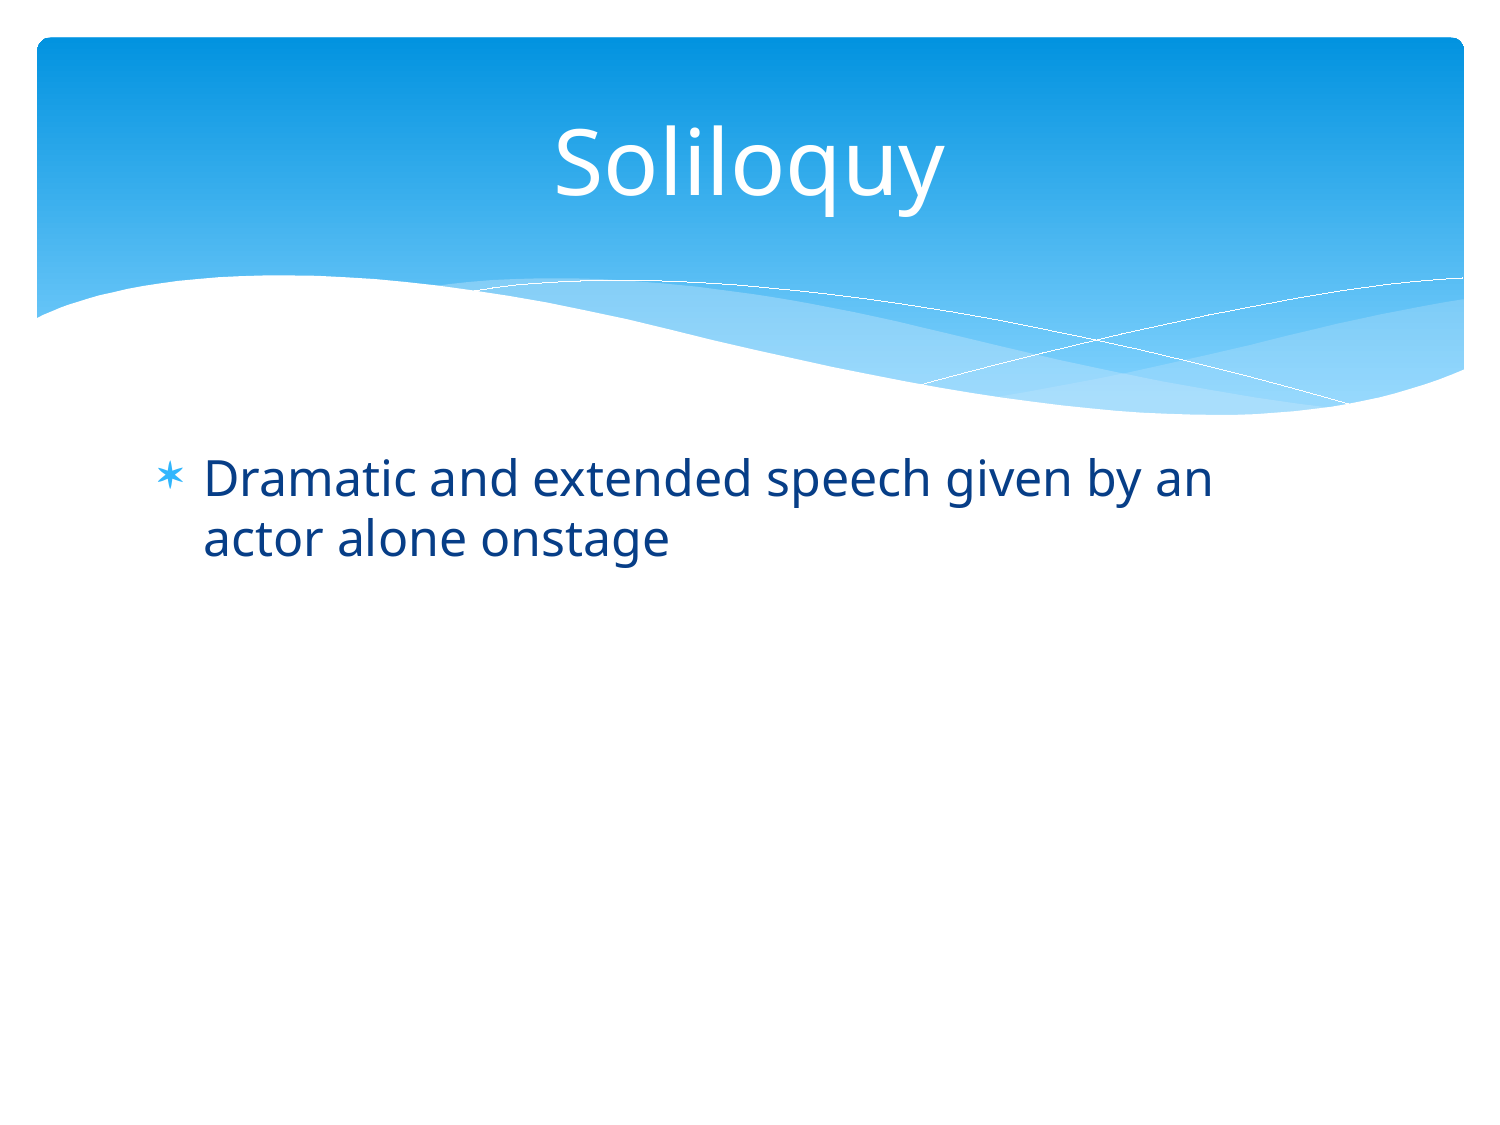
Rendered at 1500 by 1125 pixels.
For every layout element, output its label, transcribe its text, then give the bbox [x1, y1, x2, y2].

list Dramatic and extended speech given by an actor alone onstage [143, 438, 1359, 1005]
title Soliloquy [75, 55, 1425, 261]
